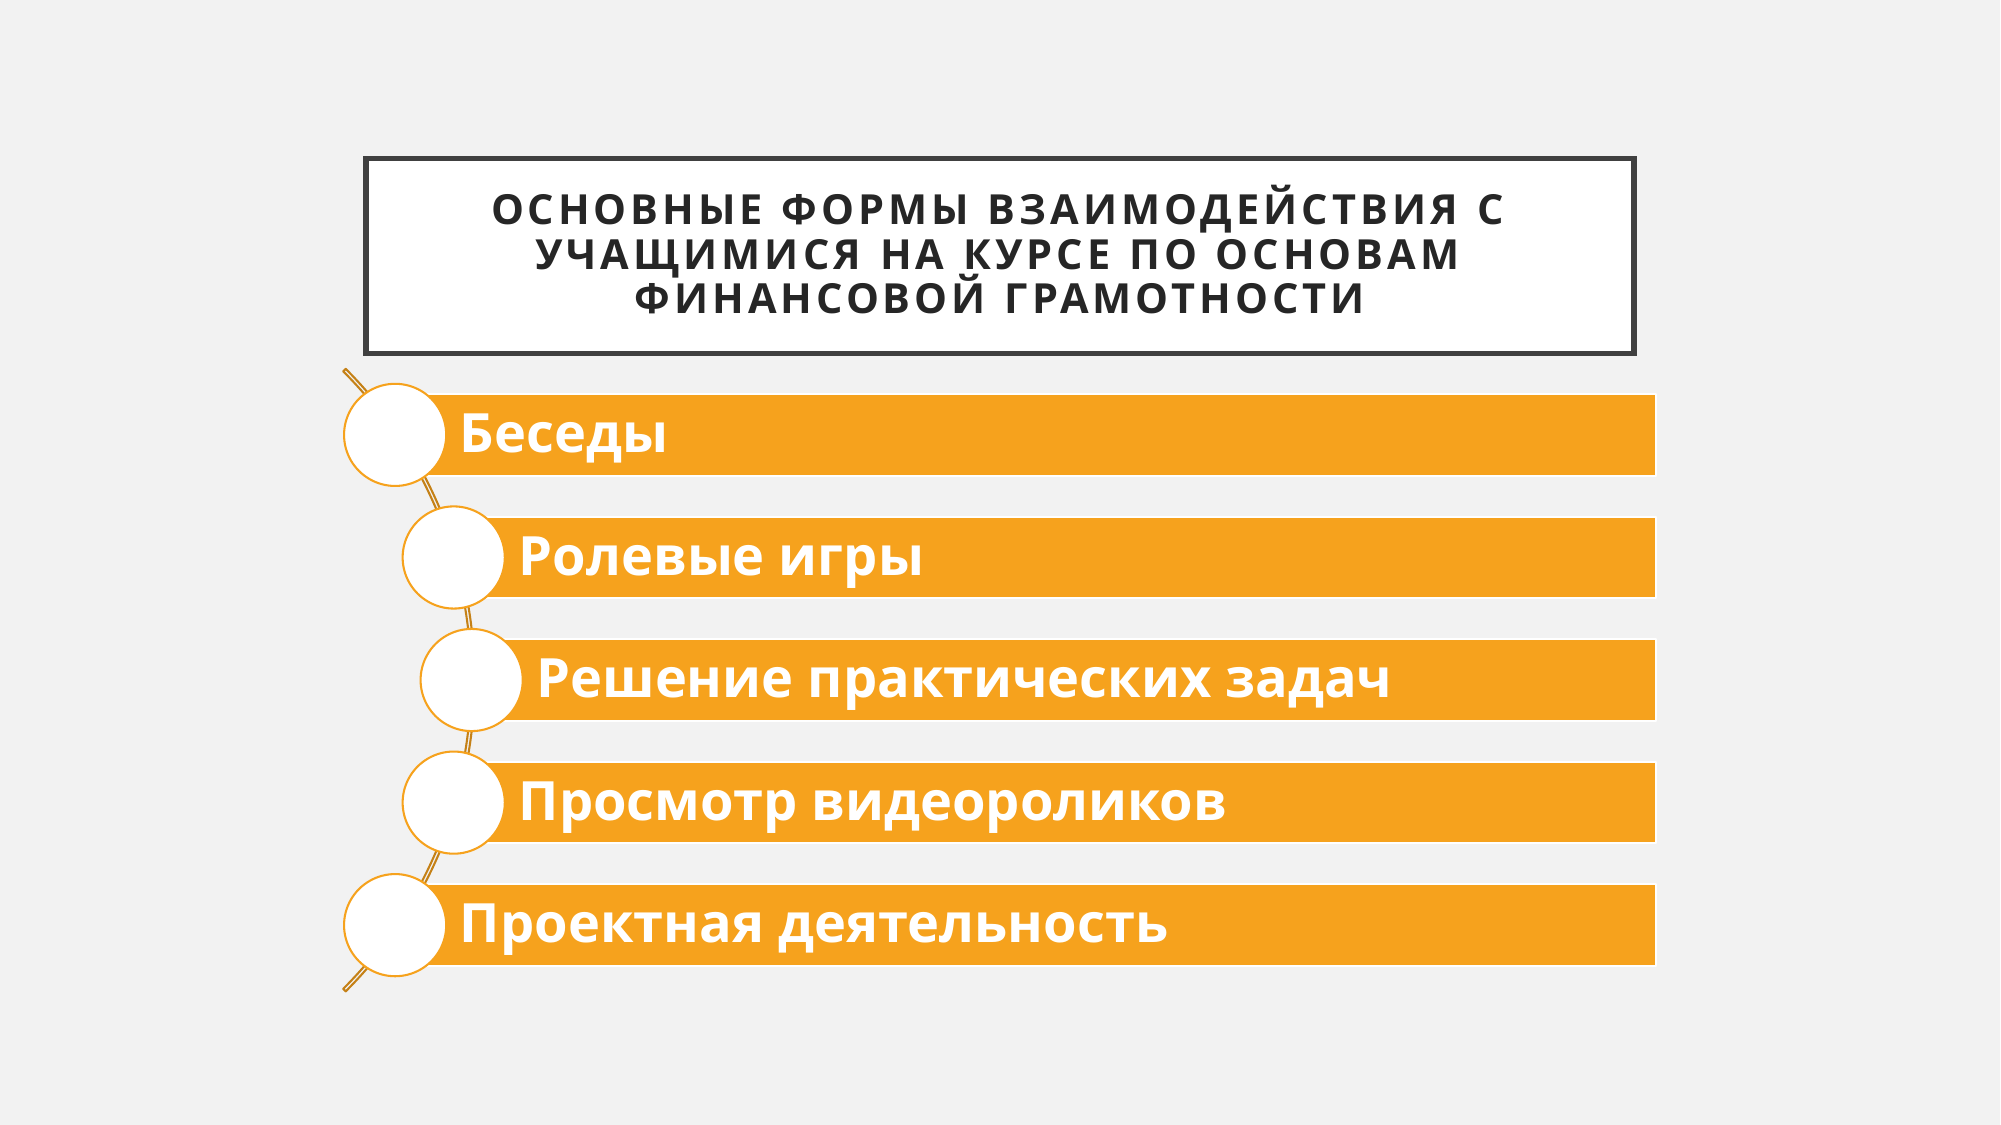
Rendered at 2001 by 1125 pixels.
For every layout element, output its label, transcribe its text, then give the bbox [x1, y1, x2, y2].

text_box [333, 353, 1665, 1007]
title Основные формы взаимодействия с учащимися на курсе по основам финансовой грамотности [363, 156, 1637, 353]
